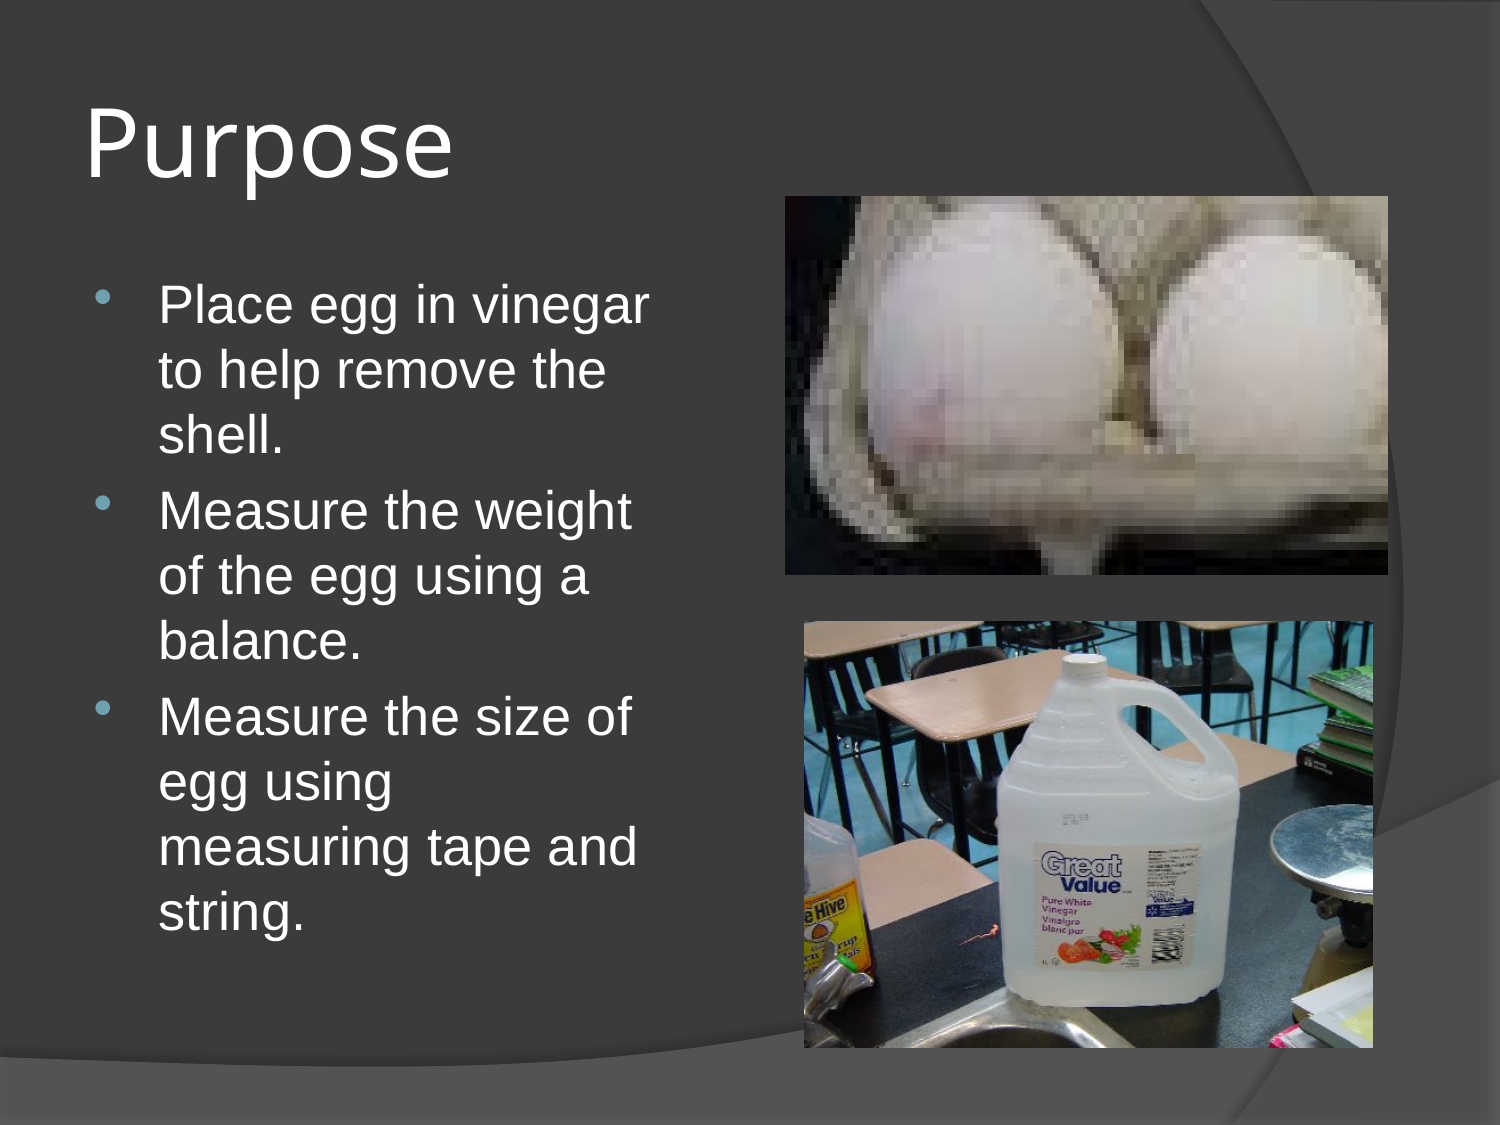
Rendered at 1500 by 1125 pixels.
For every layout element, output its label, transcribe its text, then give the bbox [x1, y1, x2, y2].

list Place egg in vinegar to help remove the shell. Measure the weight of the egg using a balance. Measure the size of egg using measuring tape and string. [75, 262, 675, 1005]
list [785, 196, 1389, 575]
picture [804, 621, 1373, 1048]
title Purpose [75, 45, 1300, 233]
